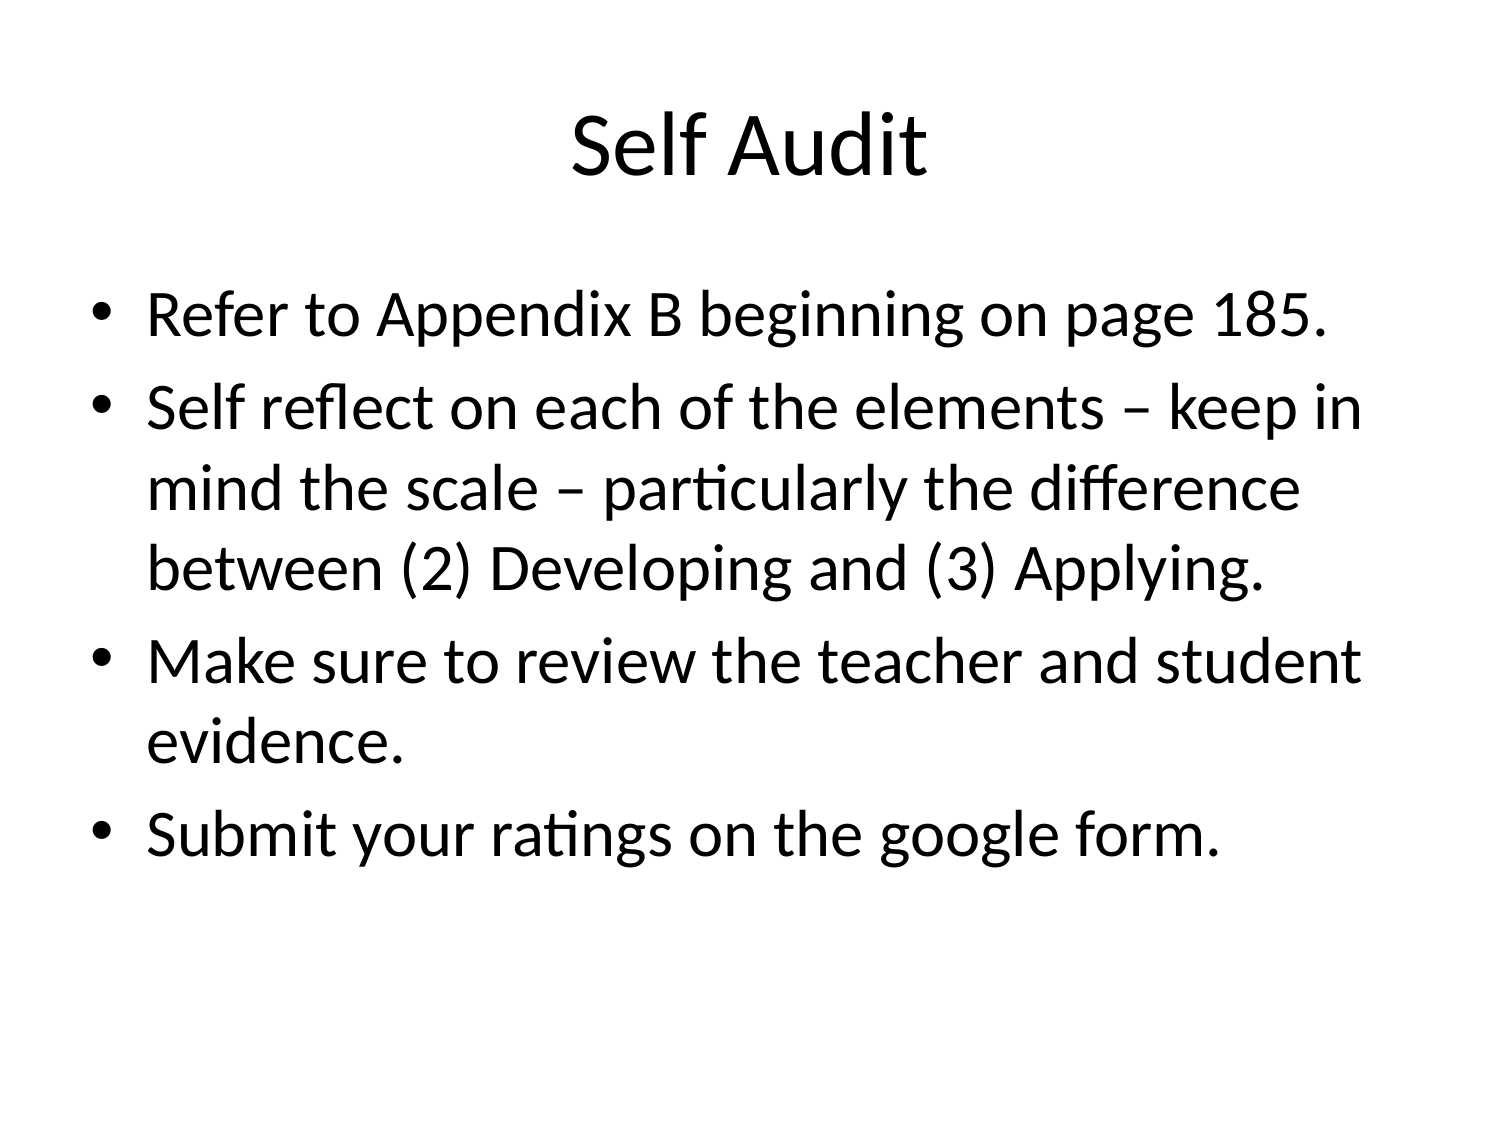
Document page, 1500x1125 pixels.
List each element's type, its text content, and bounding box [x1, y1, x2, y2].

list Refer to Appendix B beginning on page 185. Self reflect on each of the elements – keep in mind the scale – particularly the difference between (2) Developing and (3) Applying. Make sure to review the teacher and student evidence. Submit your ratings on the google form. [75, 262, 1425, 1005]
title Self Audit [75, 45, 1425, 233]
